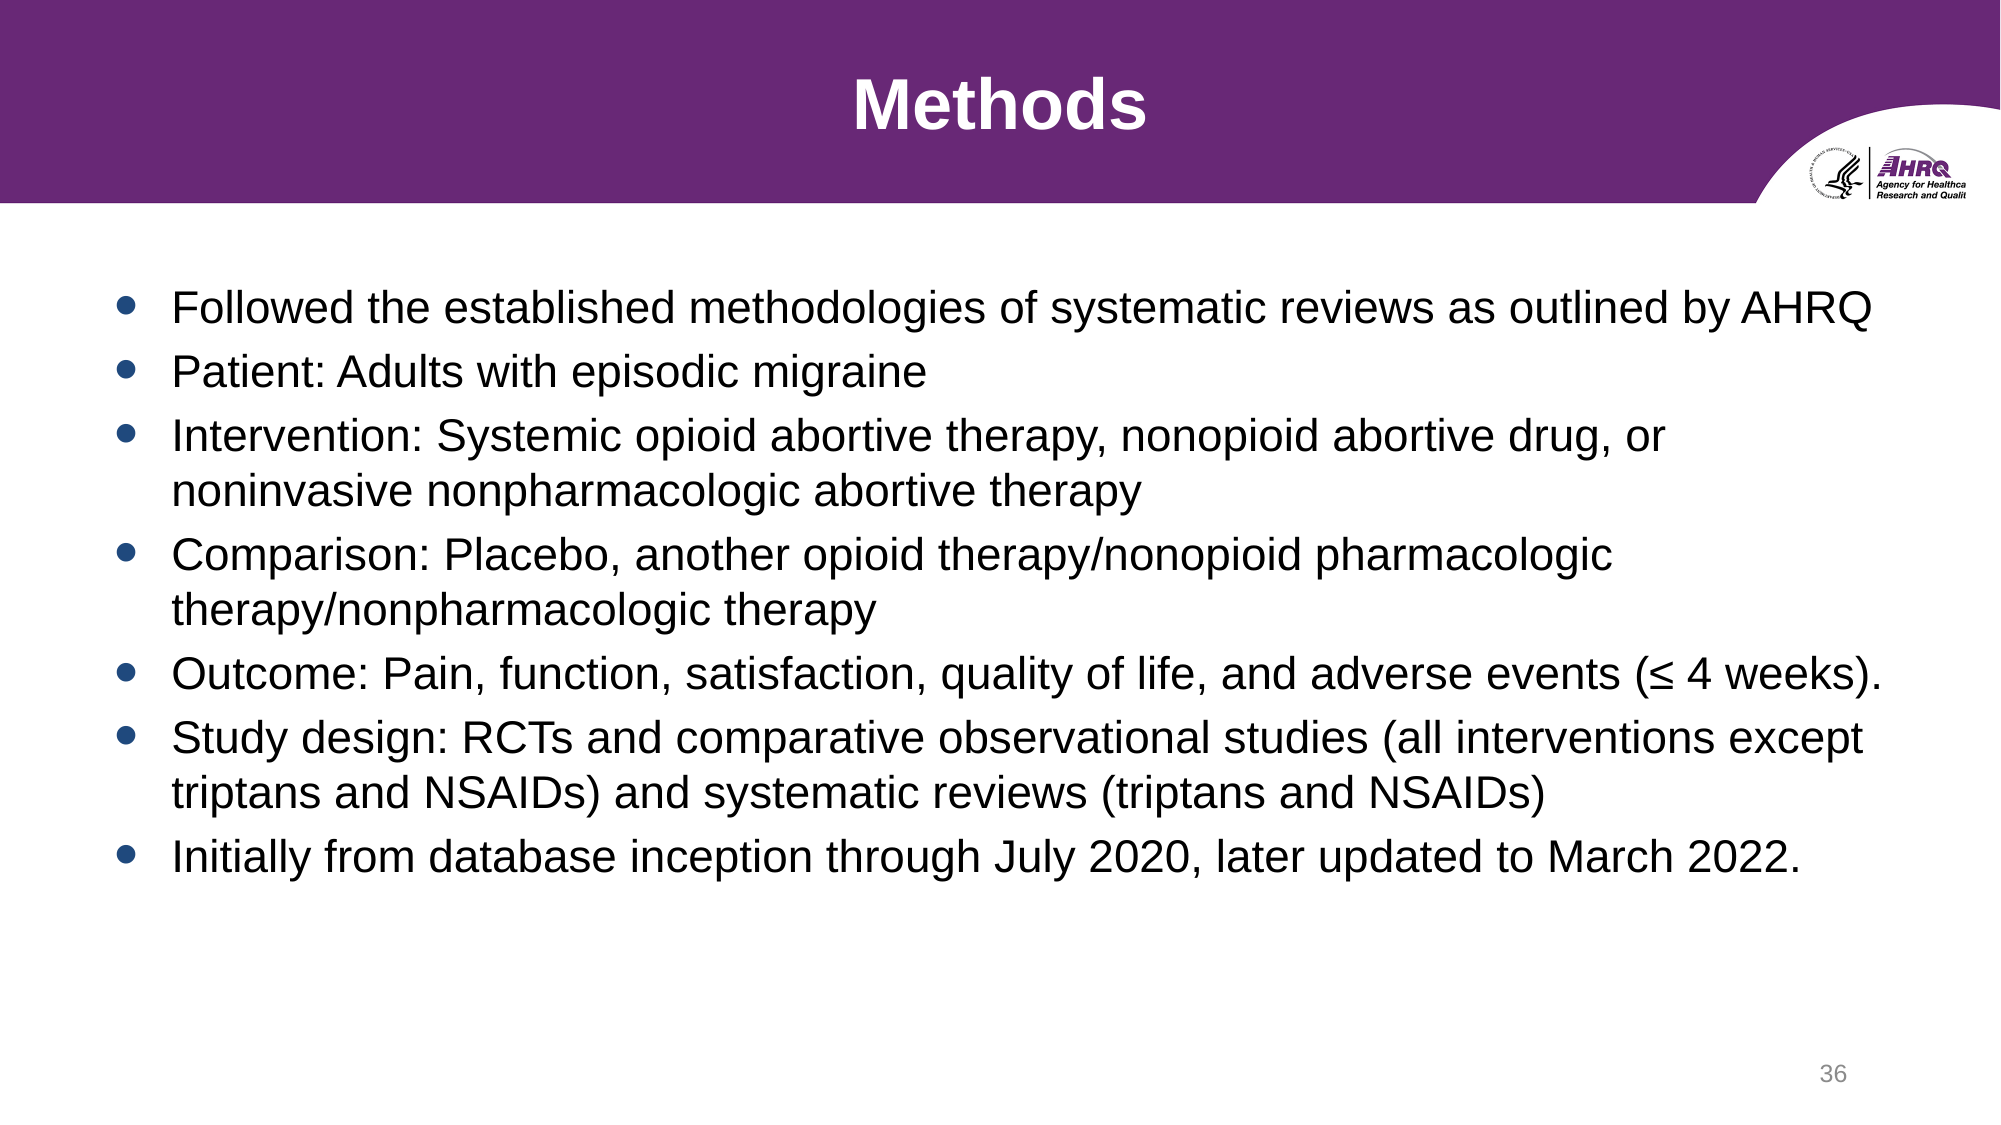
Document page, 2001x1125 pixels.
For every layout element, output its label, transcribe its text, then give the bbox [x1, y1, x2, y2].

picture [0, 0, 2001, 1125]
slide_number 36 [1412, 1042, 1863, 1103]
title Methods [275, 50, 1725, 152]
list Followed the established methodologies of systematic reviews as outlined by AHRQ Patient: Adults with episodic migraine Intervention: Systemic opioid abortive therapy, nonopioid abortive drug, or noninvasive nonpharmacologic abortive therapy Comparison: Placebo, another opioid therapy/nonopioid pharmacologic therapy/nonpharmacologic therapy Outcome: Pain, function, satisfaction, quality of life, and adverse events (≤ 4 weeks). Study design: RCTs and comparative observational studies (all interventions except triptans and NSAIDs) and systematic reviews (triptans and NSAIDs) Initially from database inception through July 2020, later updated to March 2022. [99, 270, 1900, 1013]
